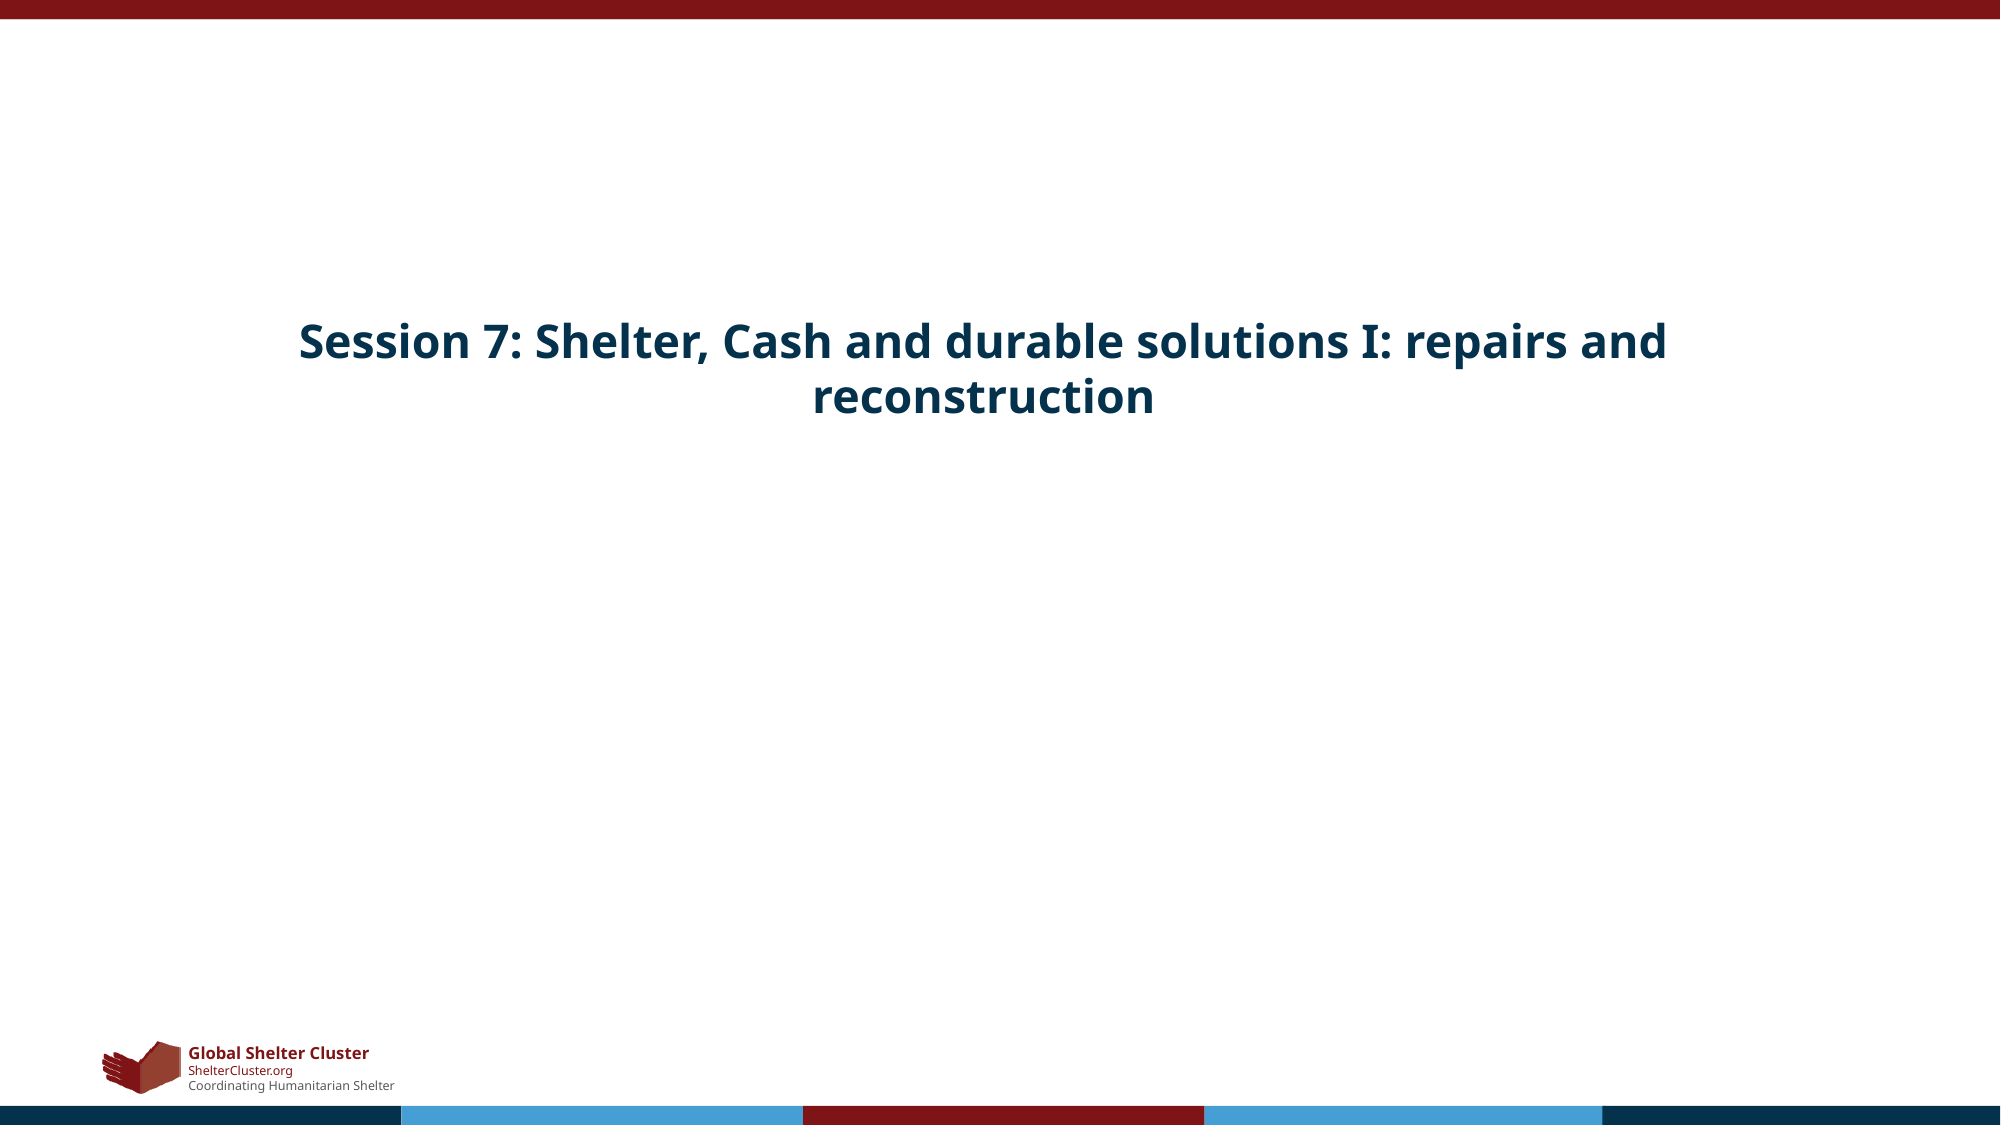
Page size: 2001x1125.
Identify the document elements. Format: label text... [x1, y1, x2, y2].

picture [102, 1041, 181, 1094]
title Session 7: Shelter, Cash and durable solutions I: repairs and reconstruction [133, 302, 1834, 544]
